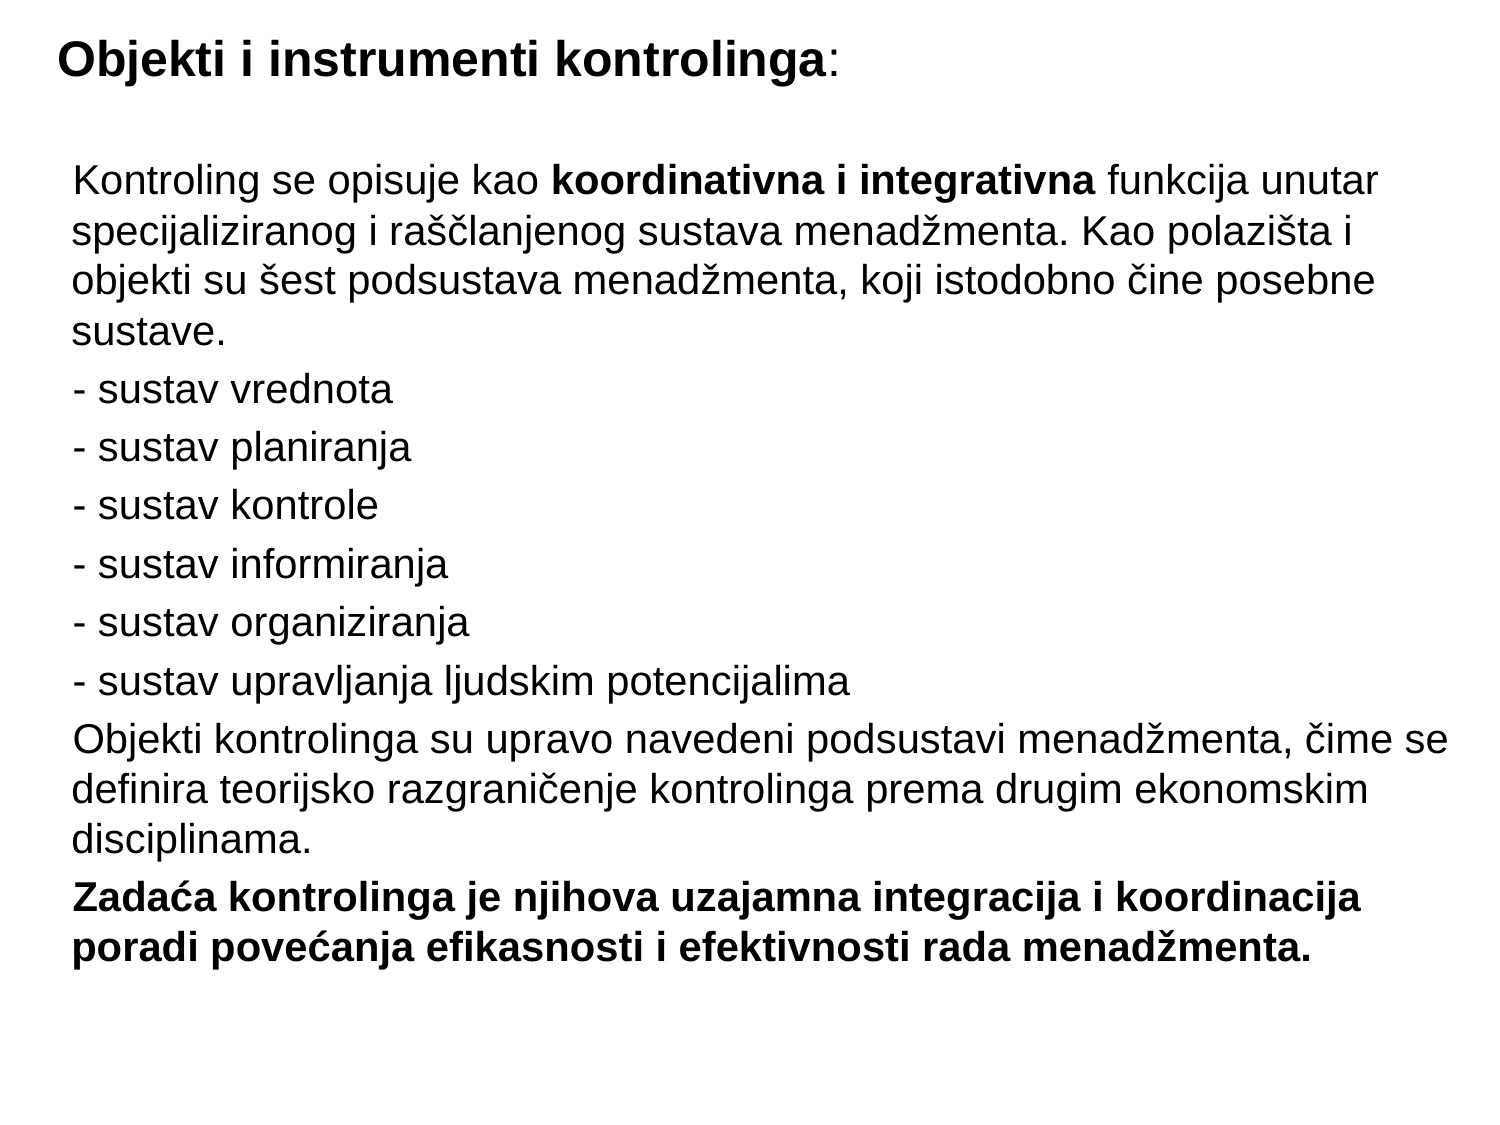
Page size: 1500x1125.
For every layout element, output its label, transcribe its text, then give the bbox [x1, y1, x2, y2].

list Objekti i instrumenti kontrolinga: Kontroling se opisuje kao koordinativna i integrativna funkcija unutar specijaliziranog i raščlanjenog sustava menadžmenta. Kao polazišta i objekti su šest podsustava menadžmenta, koji istodobno čine posebne sustave. - sustav vrednota - sustav planiranja - sustav kontrole - sustav informiranja - sustav organiziranja - sustav upravljanja ljudskim potencijalima Objekti kontrolinga su upravo navedeni podsustavi menadžmenta, čime se definira teorijsko razgraničenje kontrolinga prema drugim ekonomskim disciplinama. Zadaća kontrolinga je njihova uzajamna integracija i koordinacija poradi povećanja efikasnosti i efektivnosti rada menadžmenta. [0, 18, 1483, 1036]
